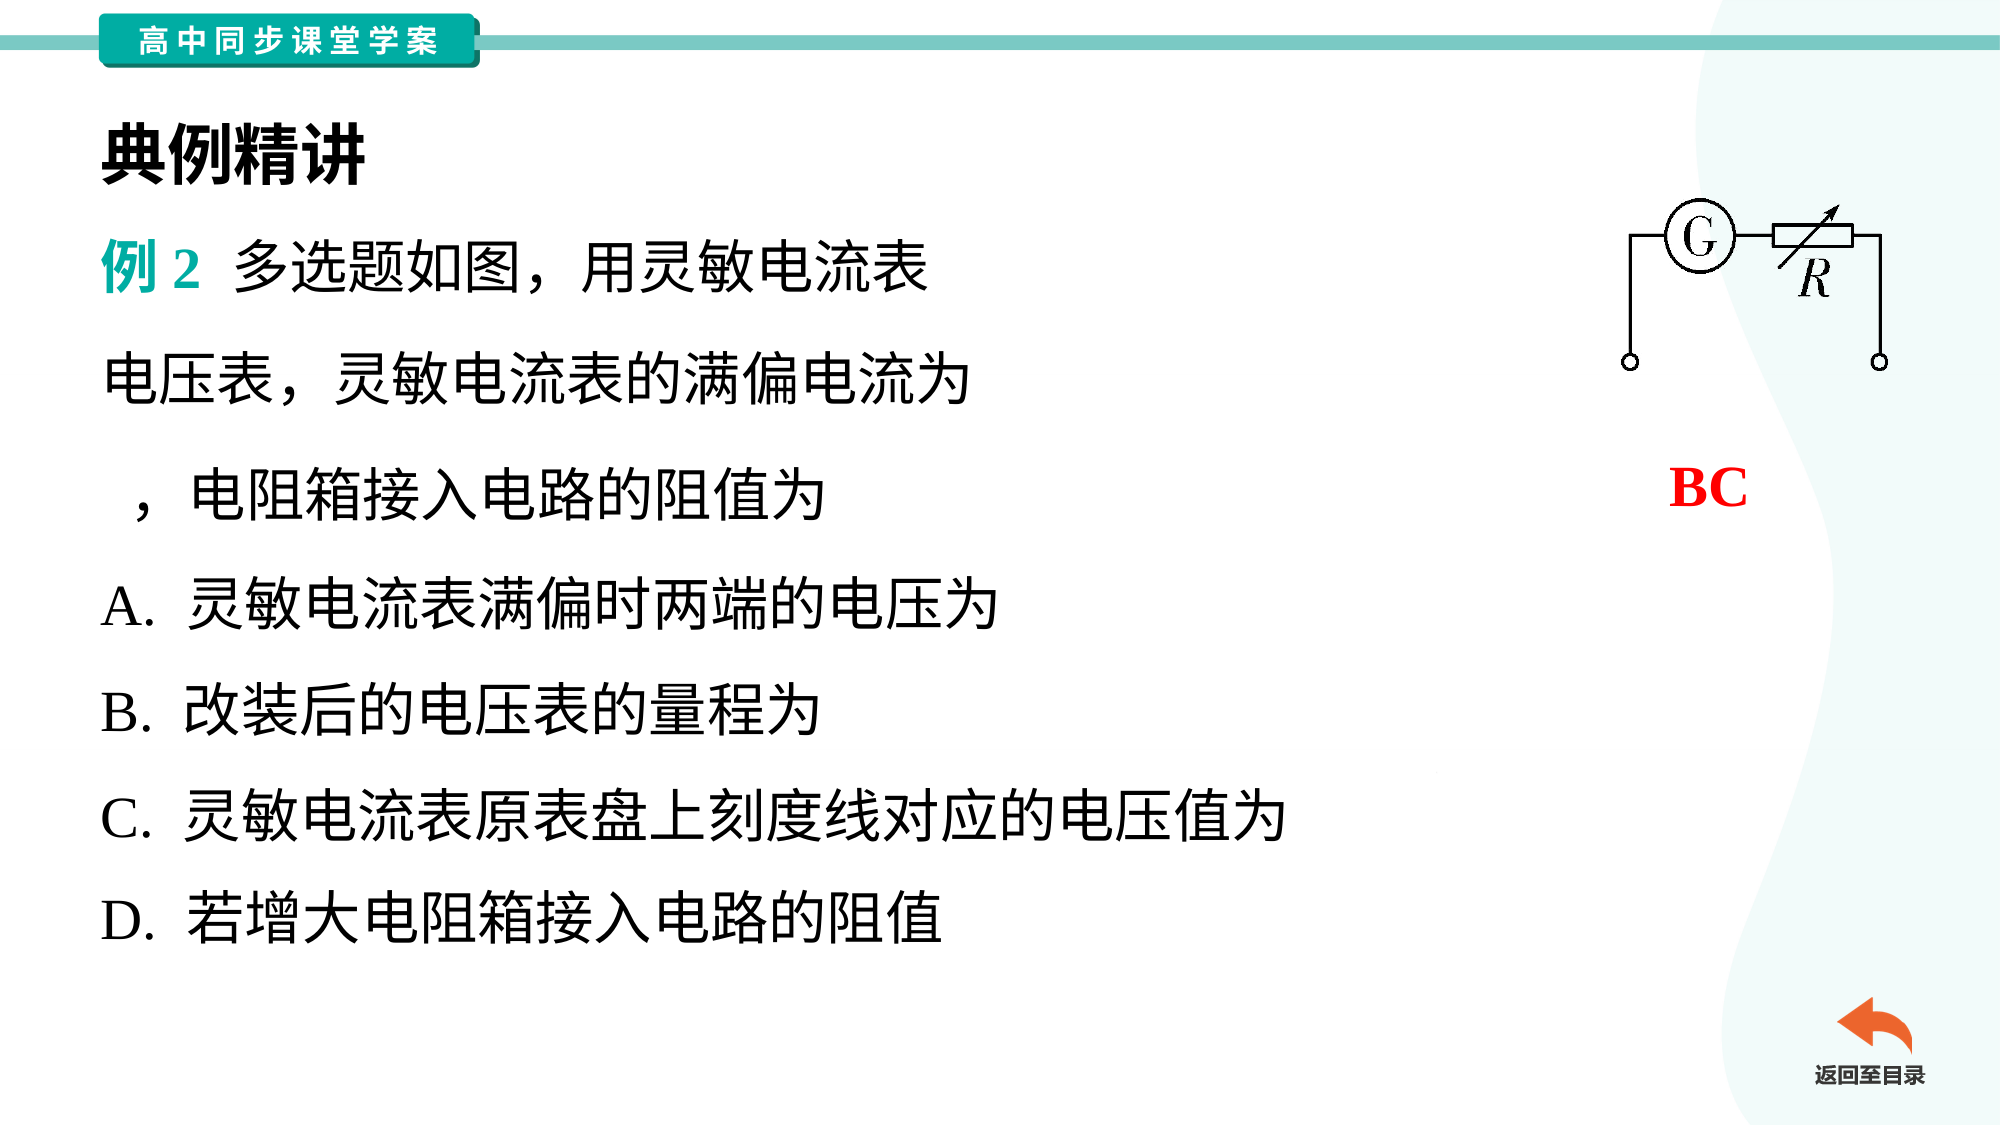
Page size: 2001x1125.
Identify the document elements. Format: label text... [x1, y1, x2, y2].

text_box BC [1647, 414, 1772, 508]
text_box 典例精讲 [100, 76, 1899, 254]
picture [0, 0, 2000, 1125]
